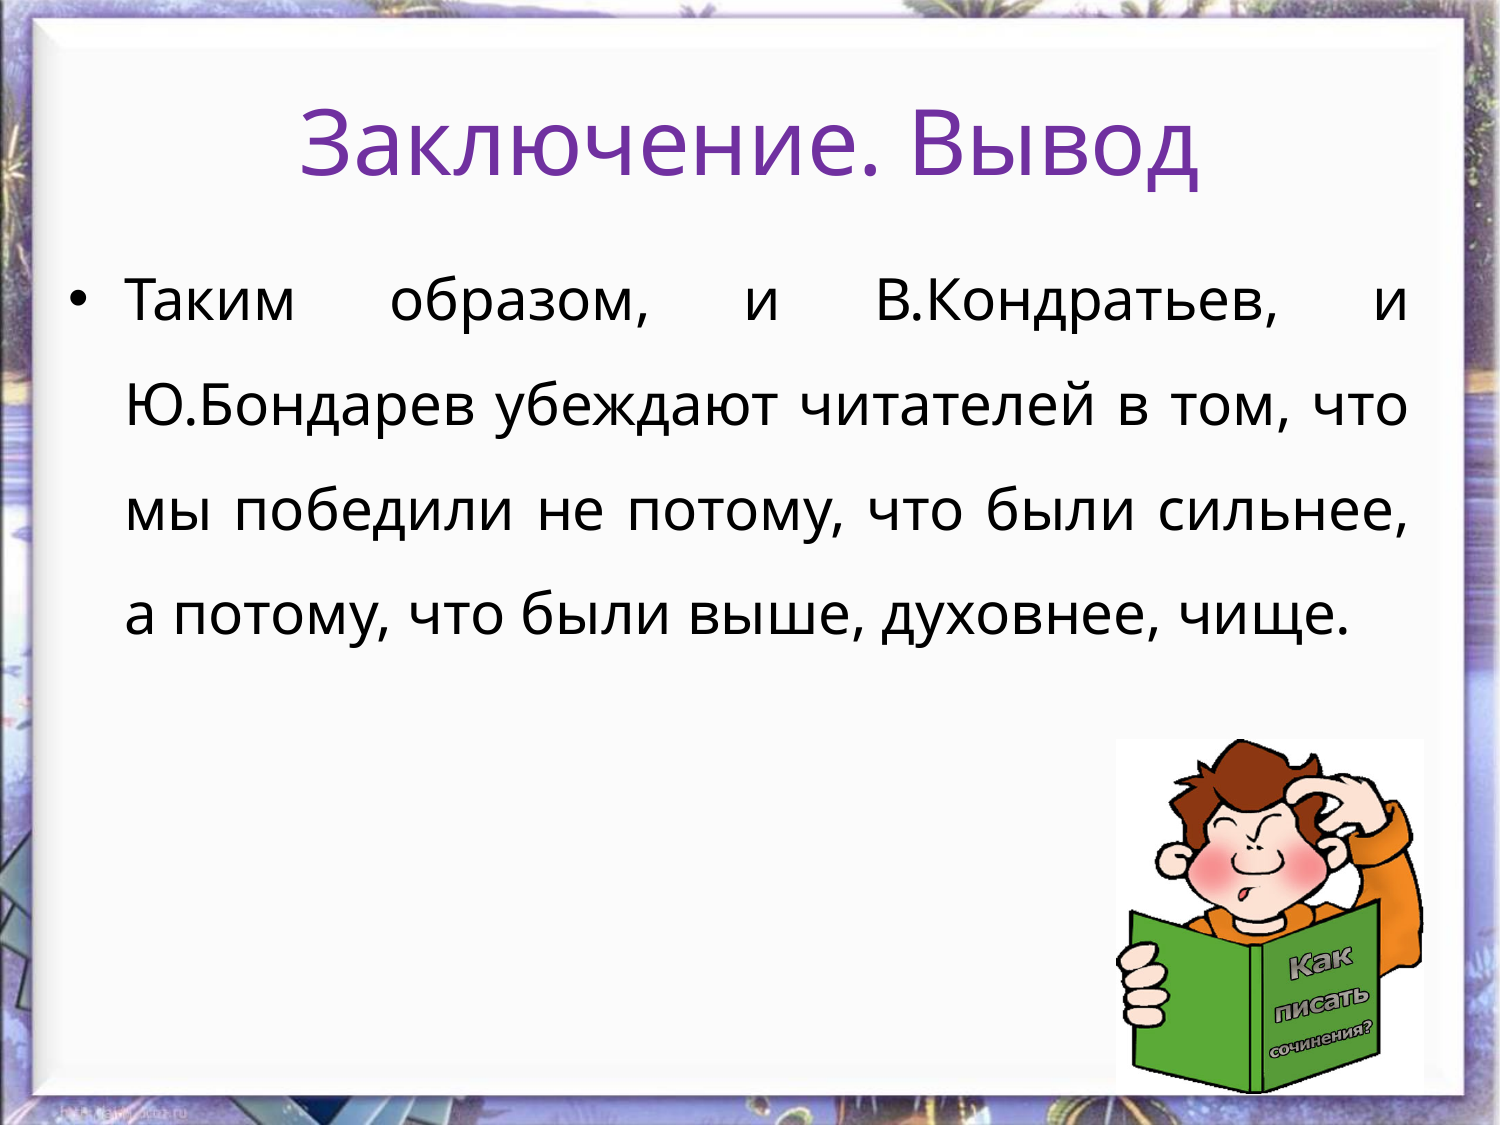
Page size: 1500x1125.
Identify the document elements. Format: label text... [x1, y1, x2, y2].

picture [0, 0, 1500, 1125]
title Заключение. Вывод [75, 45, 1425, 219]
list Таким образом, и В.Кондратьев, и Ю.Бондарев убеждают читателей в том, что мы победили не потому, что были сильнее, а потому, что были выше, духовнее, чище. [53, 219, 1425, 1005]
